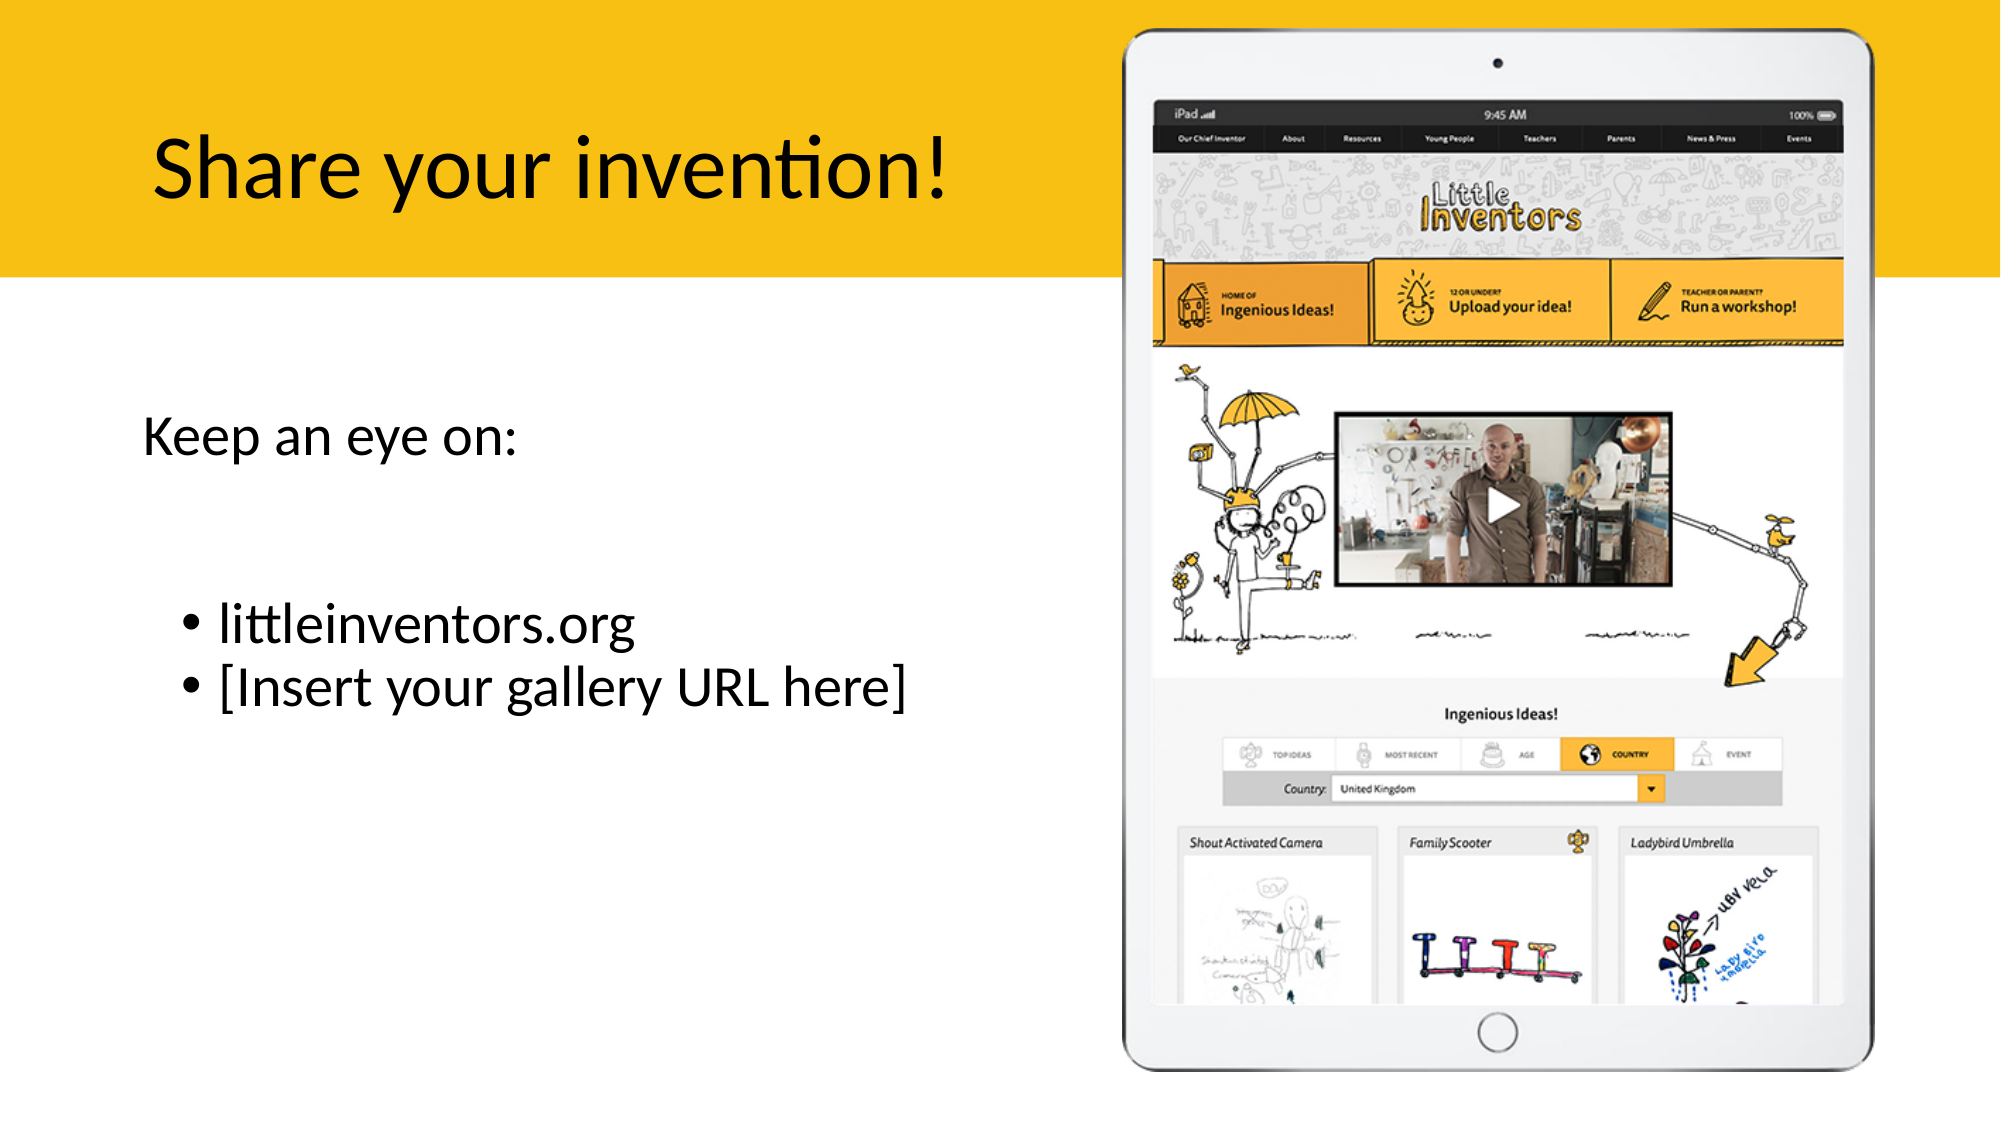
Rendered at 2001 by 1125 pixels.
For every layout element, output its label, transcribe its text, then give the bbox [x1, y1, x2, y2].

title Share your invention! [137, 59, 1116, 278]
picture [1121, 28, 1875, 1072]
list Keep an eye on: littleinventors.org [Insert your gallery URL here] [128, 389, 1083, 1011]
